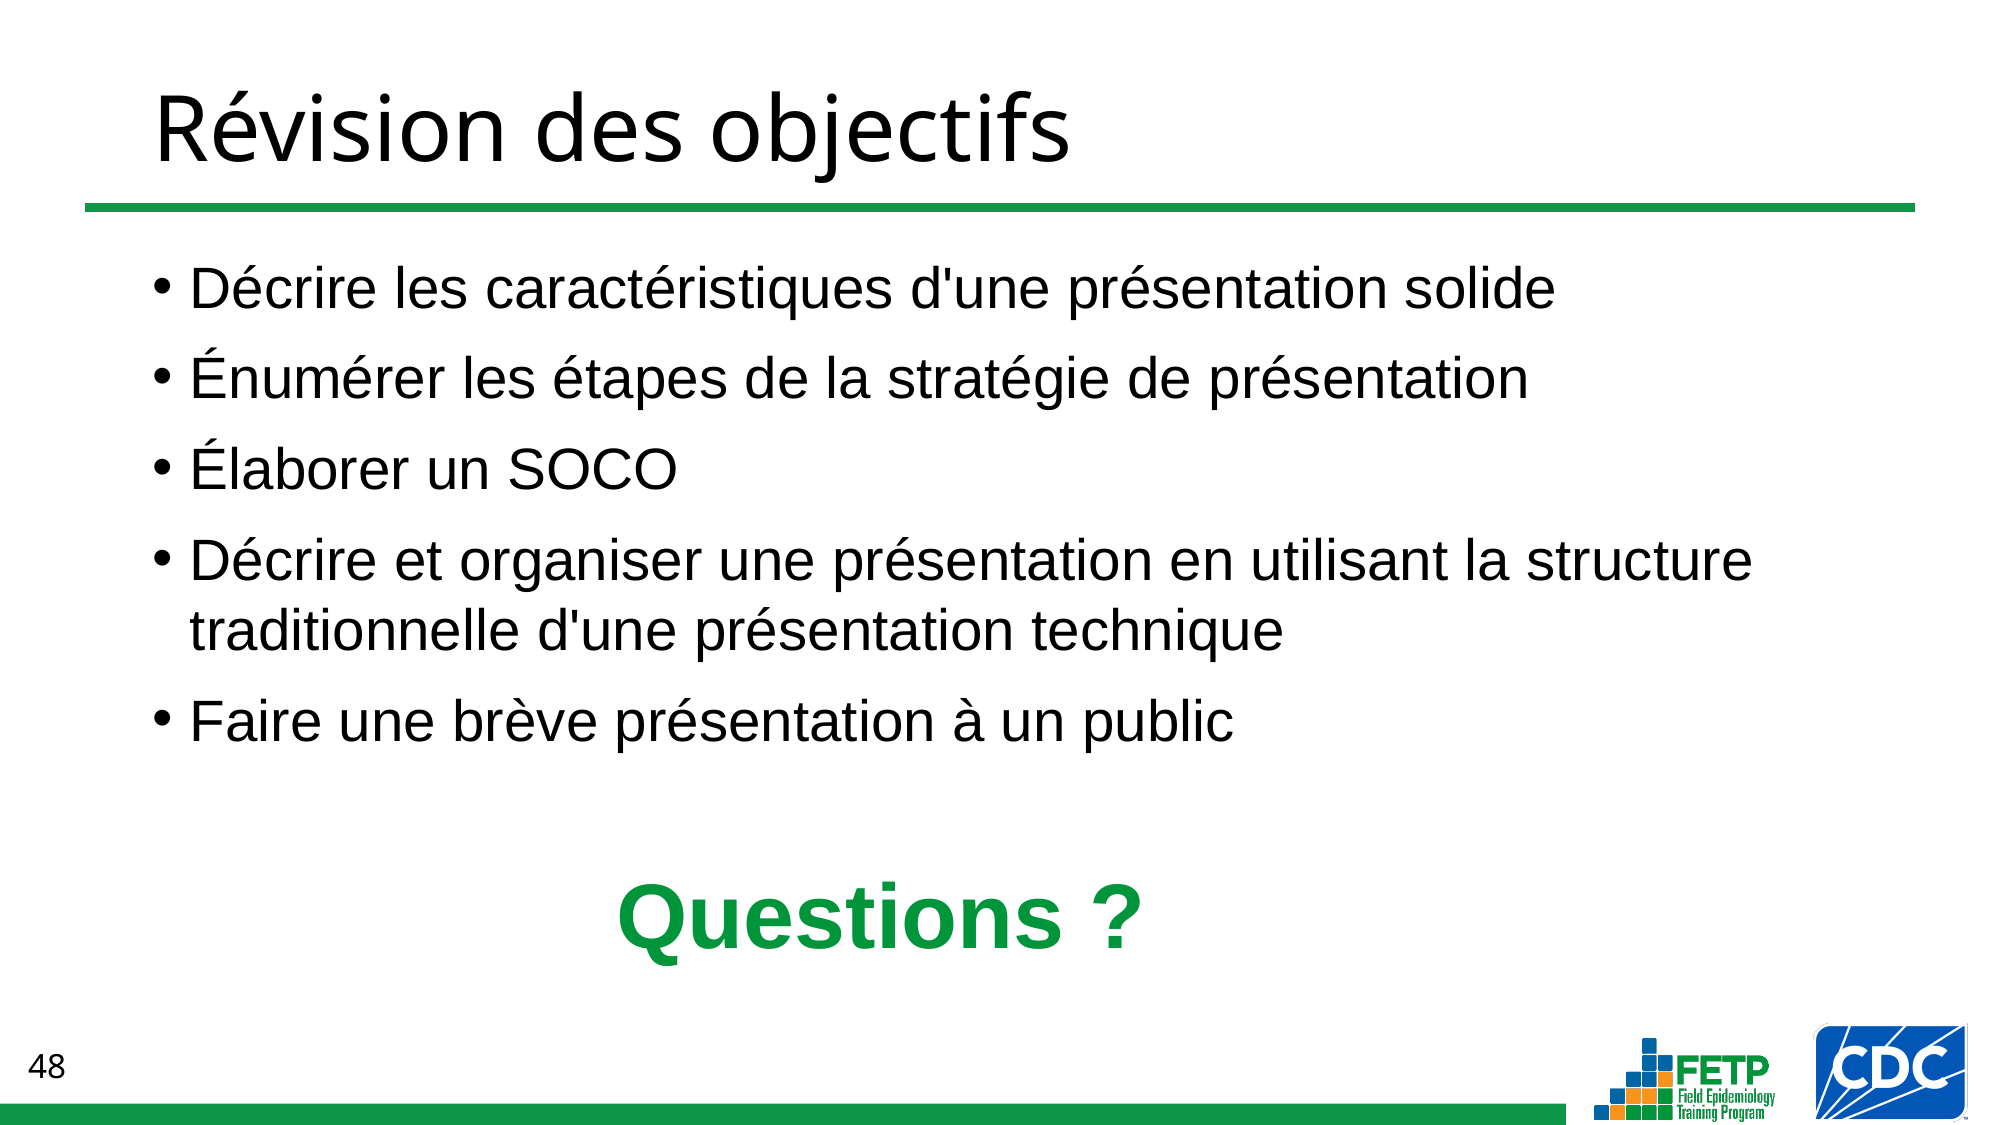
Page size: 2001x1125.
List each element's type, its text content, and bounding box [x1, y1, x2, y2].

picture [1594, 1038, 1775, 1122]
picture [1813, 1023, 1968, 1122]
list Décrire les caractéristiques d'une présentation solide Énumérer les étapes de la stratégie de présentation Élaborer un SOCO Décrire et organiser une présentation en utilisant la structure traditionnelle d'une présentation technique Faire une brève présentation à un public [137, 242, 1863, 1004]
title Révision des objectifs [137, 75, 1863, 207]
text_box Questions ? [601, 849, 1399, 975]
